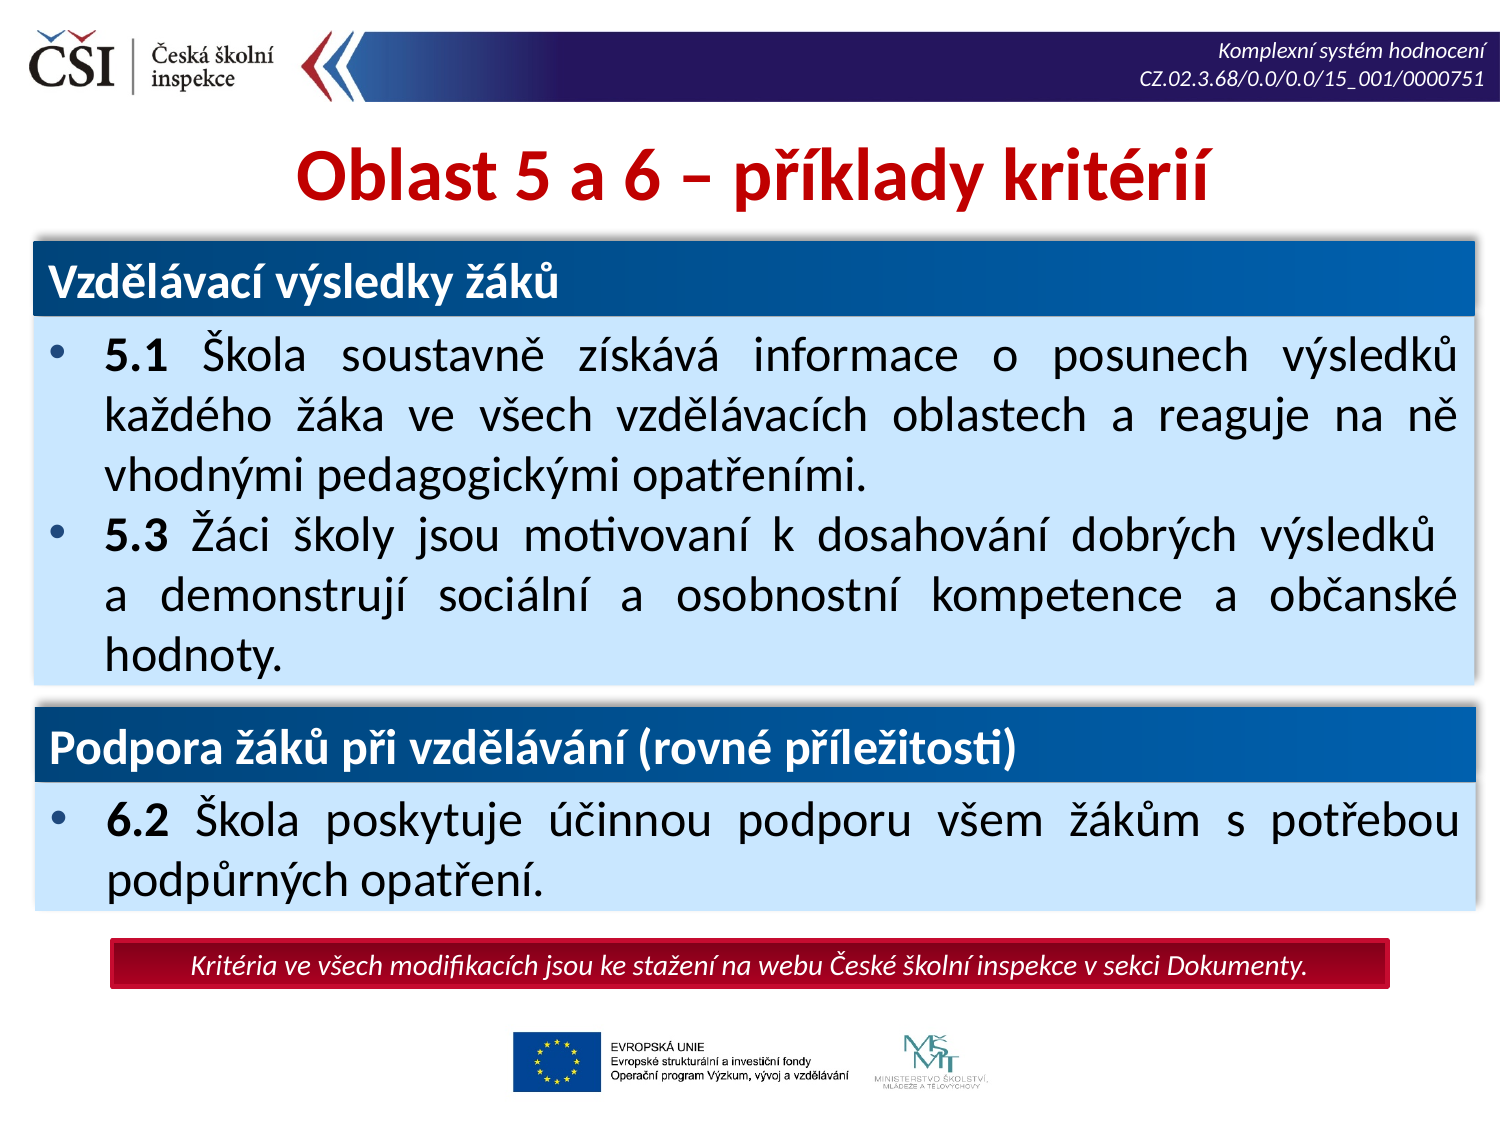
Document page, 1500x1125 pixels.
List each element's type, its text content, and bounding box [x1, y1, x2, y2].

text_box 6.2 Škola poskytuje účinnou podporu všem žákům s potřebou podpůrných opatření. [35, 782, 1476, 911]
picture [29, 30, 1500, 102]
list Oblast 5 a 6 – příklady kritérií [33, 99, 1475, 234]
text_box Kritéria ve všech modifikacích jsou ke stažení na webu České školní inspekce v sekci Dokumenty. [110, 938, 1390, 989]
text_box Podpora žáků při vzdělávání (rovné příležitosti) [34, 707, 1476, 782]
picture [483, 1002, 1017, 1121]
text_box Vzdělávací výsledky žáků [33, 241, 1475, 316]
list 5.1 Škola soustavně získává informace o posunech výsledků každého žáka ve všech vzdělávacích oblastech a reaguje na ně vhodnými pedagogickými opatřeními. 5.3 Žáci školy jsou motivovaní k dosahování dobrých výsledků a demonstrují sociální a osobnostní kompetence a občanské hodnoty. [33, 316, 1475, 686]
